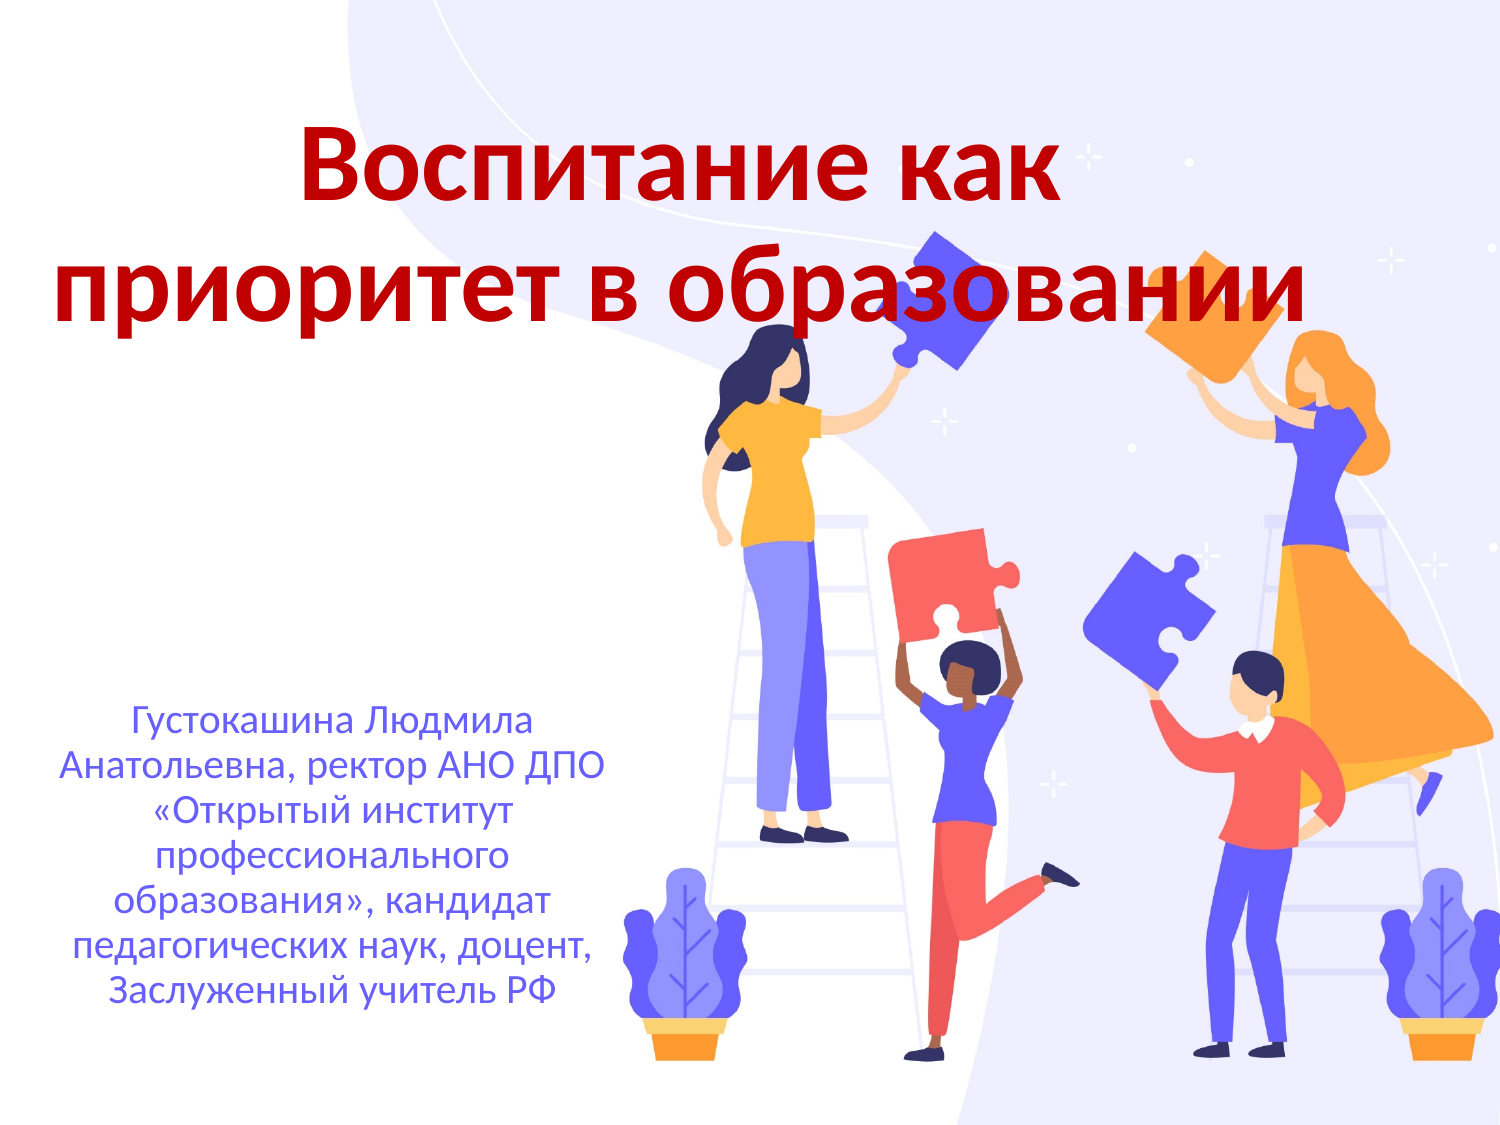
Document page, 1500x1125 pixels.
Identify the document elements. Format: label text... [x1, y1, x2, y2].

picture [0, 0, 1500, 1125]
subtitle Густокашина Людмила Анатольевна, ректор АНО ДПО «Открытый институт профессионального образования», кандидат педагогических наук, доцент, Заслуженный учитель РФ [21, 689, 644, 1048]
title Воспитание как приоритет в образовании [21, 72, 1340, 354]
